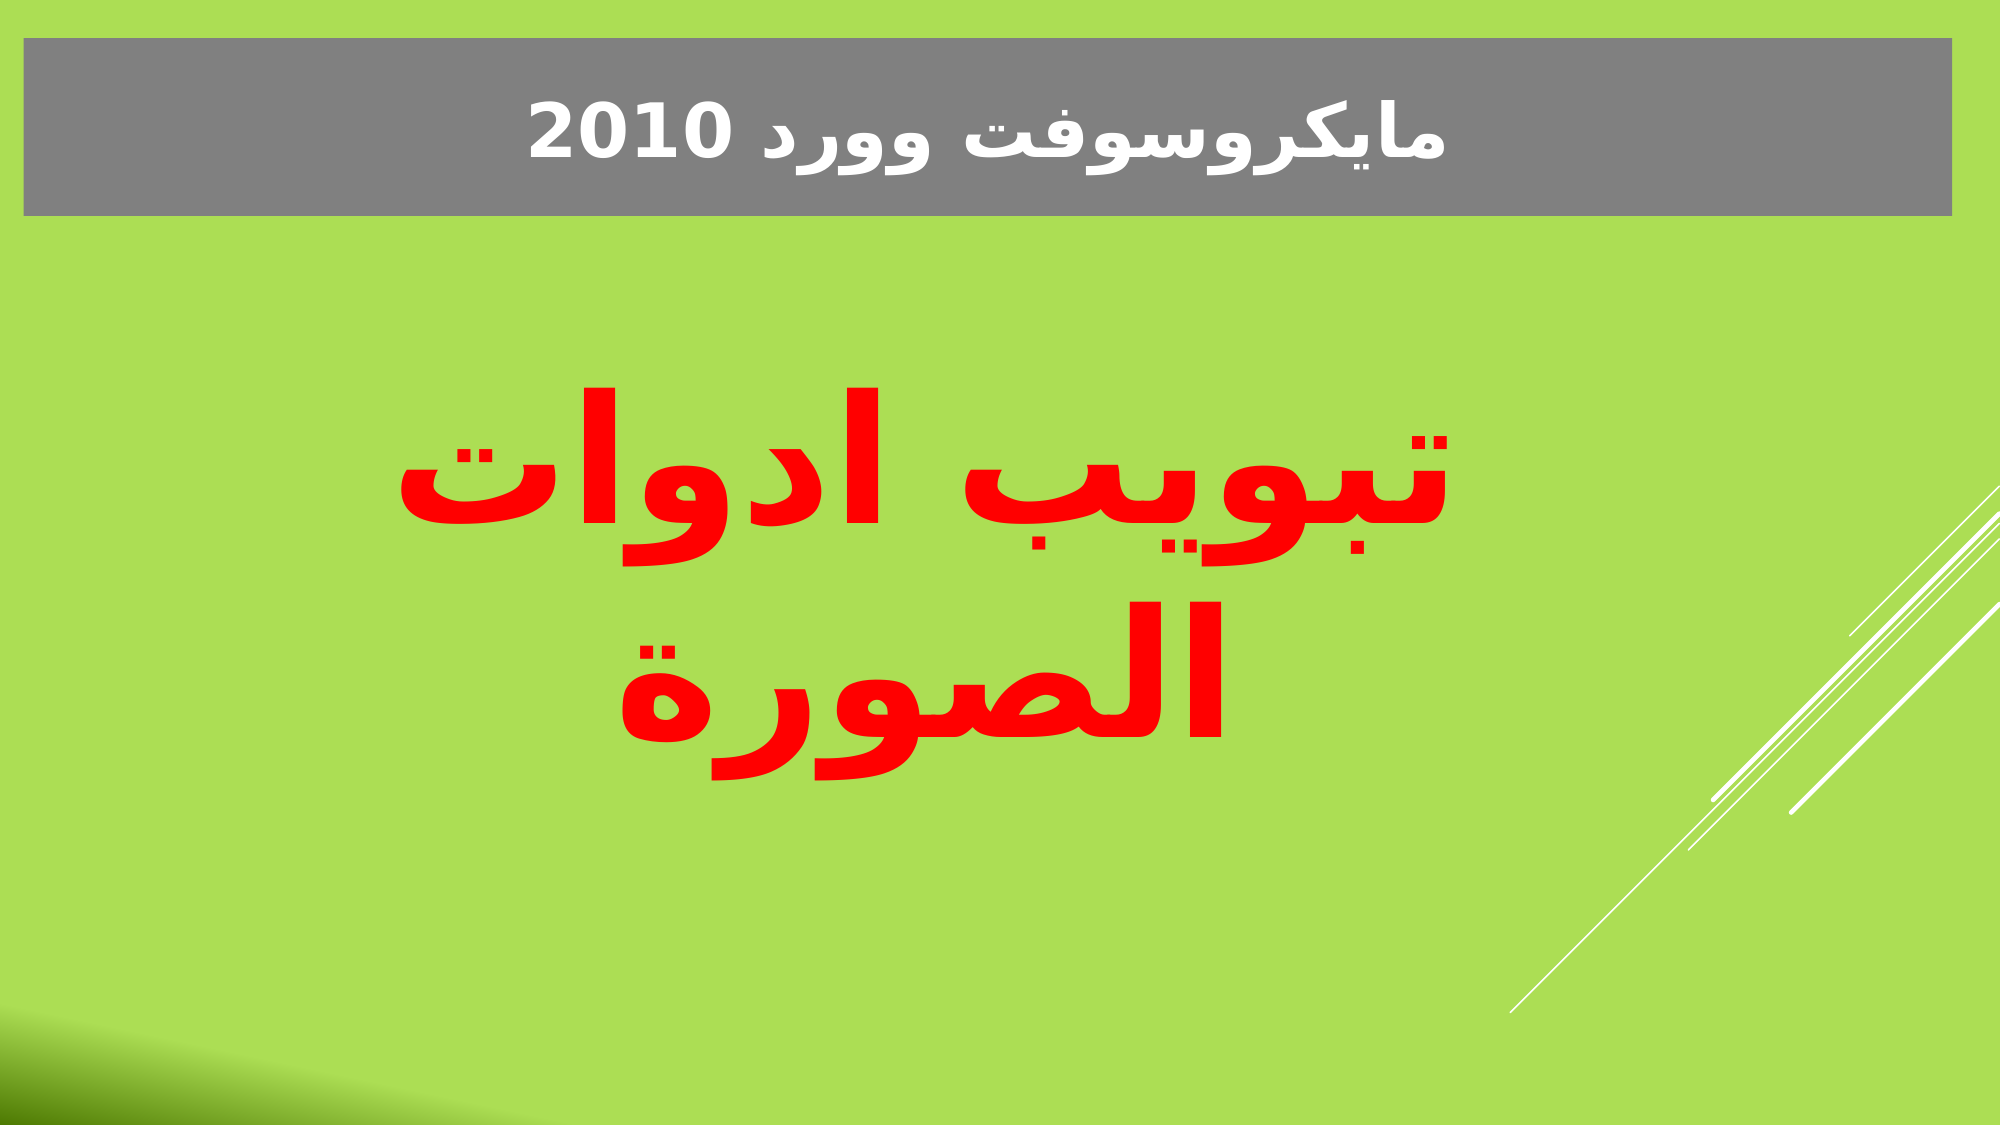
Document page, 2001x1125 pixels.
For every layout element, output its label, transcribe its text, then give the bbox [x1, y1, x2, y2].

list تبويب ادوات الصورة [291, 338, 1562, 782]
text_box مايكروسوفت وورد 2010 [23, 38, 1953, 216]
